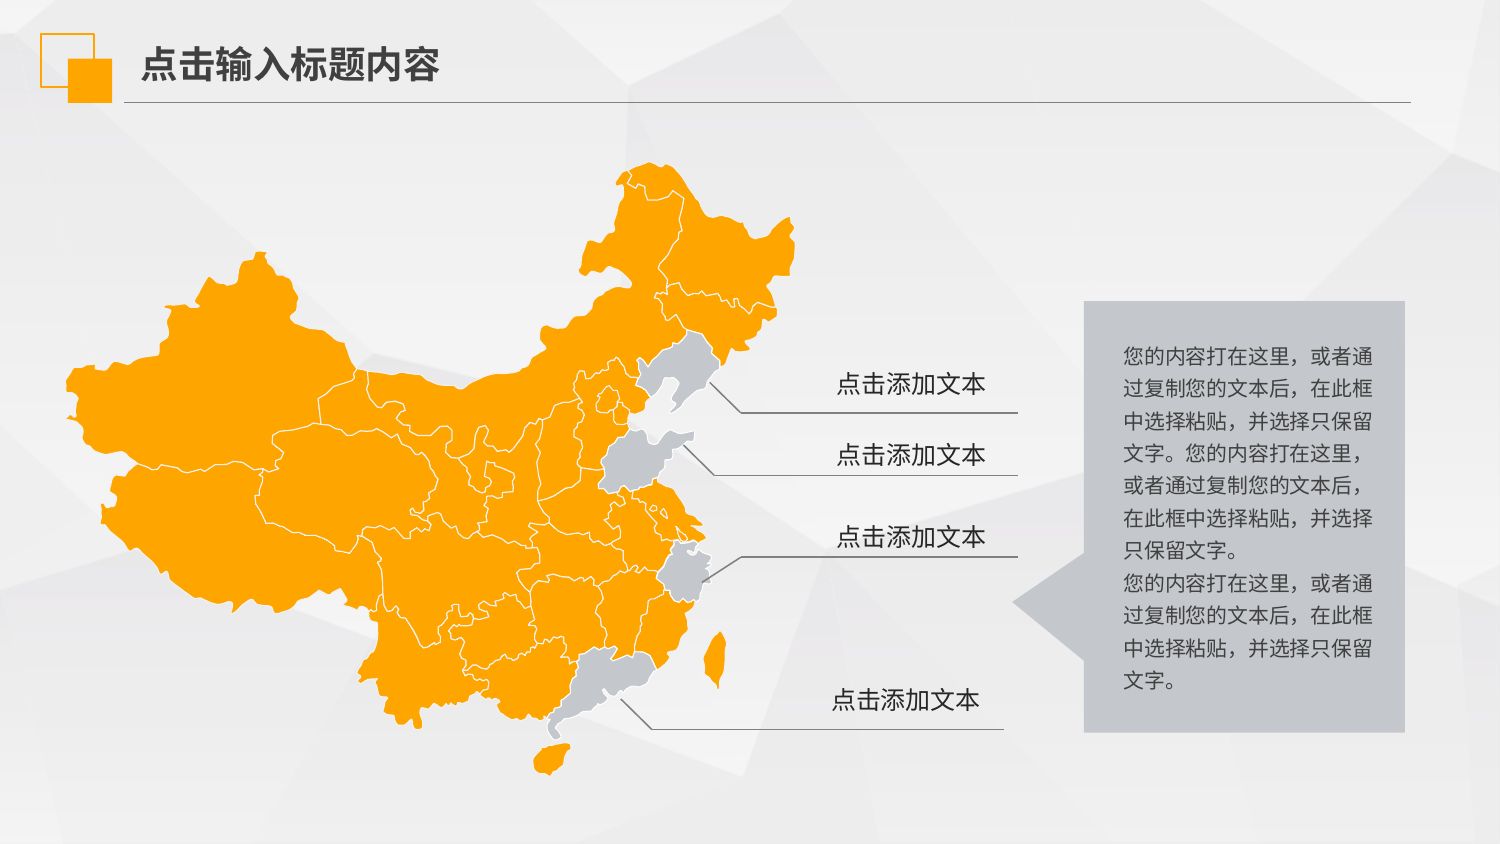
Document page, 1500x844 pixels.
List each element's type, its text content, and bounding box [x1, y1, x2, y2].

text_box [64, 161, 796, 777]
picture [0, 0, 1500, 844]
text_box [620, 698, 653, 730]
text_box 点击输入标题内容 [140, 32, 491, 95]
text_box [701, 557, 741, 583]
text_box 点击添加文本 [825, 515, 998, 556]
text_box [709, 382, 741, 414]
text_box 点击添加文本 [819, 679, 993, 721]
text_box 您的内容打在这里，或者通过复制您的文本后，在此框中选择粘贴，并选择只保留文字。您的内容打在这里，或者通过复制您的文本后，在此框中选择粘贴，并选择只保留文字。 您的内容打在这里，或者通过复制您的文本后，在此框中选择粘贴，并选择只保留文字。 [1112, 330, 1385, 699]
text_box 点击添加文本 [825, 362, 998, 404]
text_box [683, 444, 715, 476]
text_box 点击添加文本 [825, 433, 998, 474]
text_box [1010, 299, 1408, 735]
